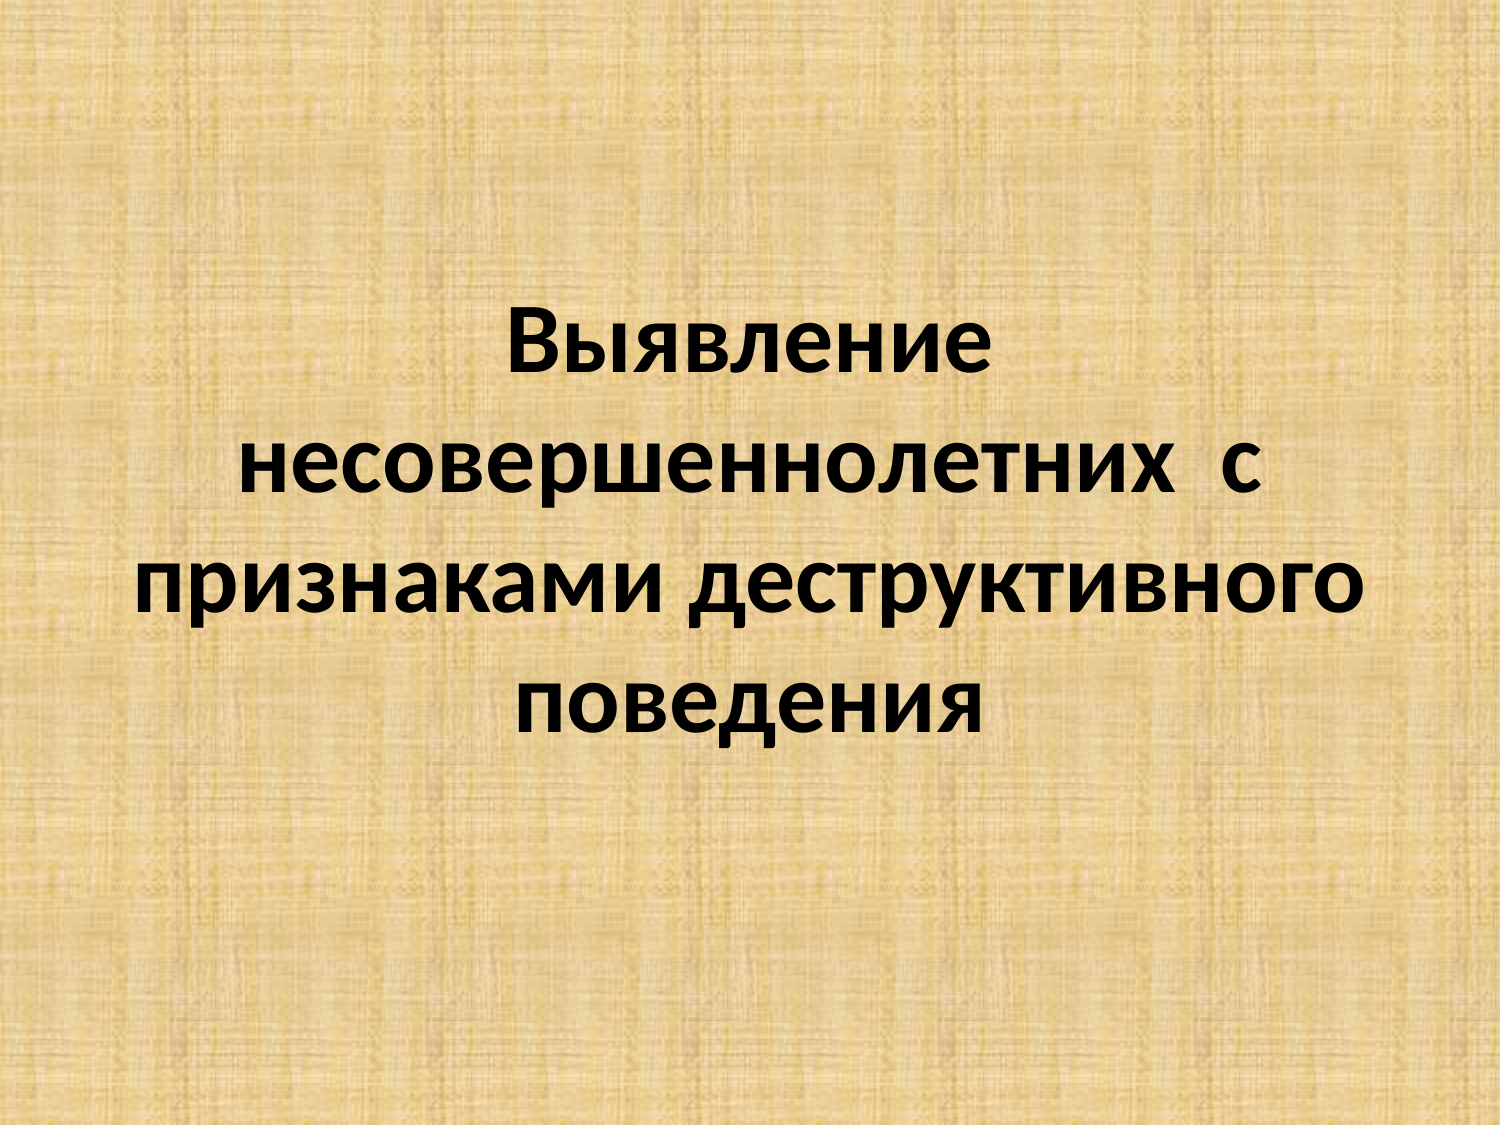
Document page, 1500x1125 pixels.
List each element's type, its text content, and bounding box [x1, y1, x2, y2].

picture [0, 0, 1500, 1125]
title Выявление несовершеннолетних с признаками деструктивного поведения [112, 392, 1388, 634]
